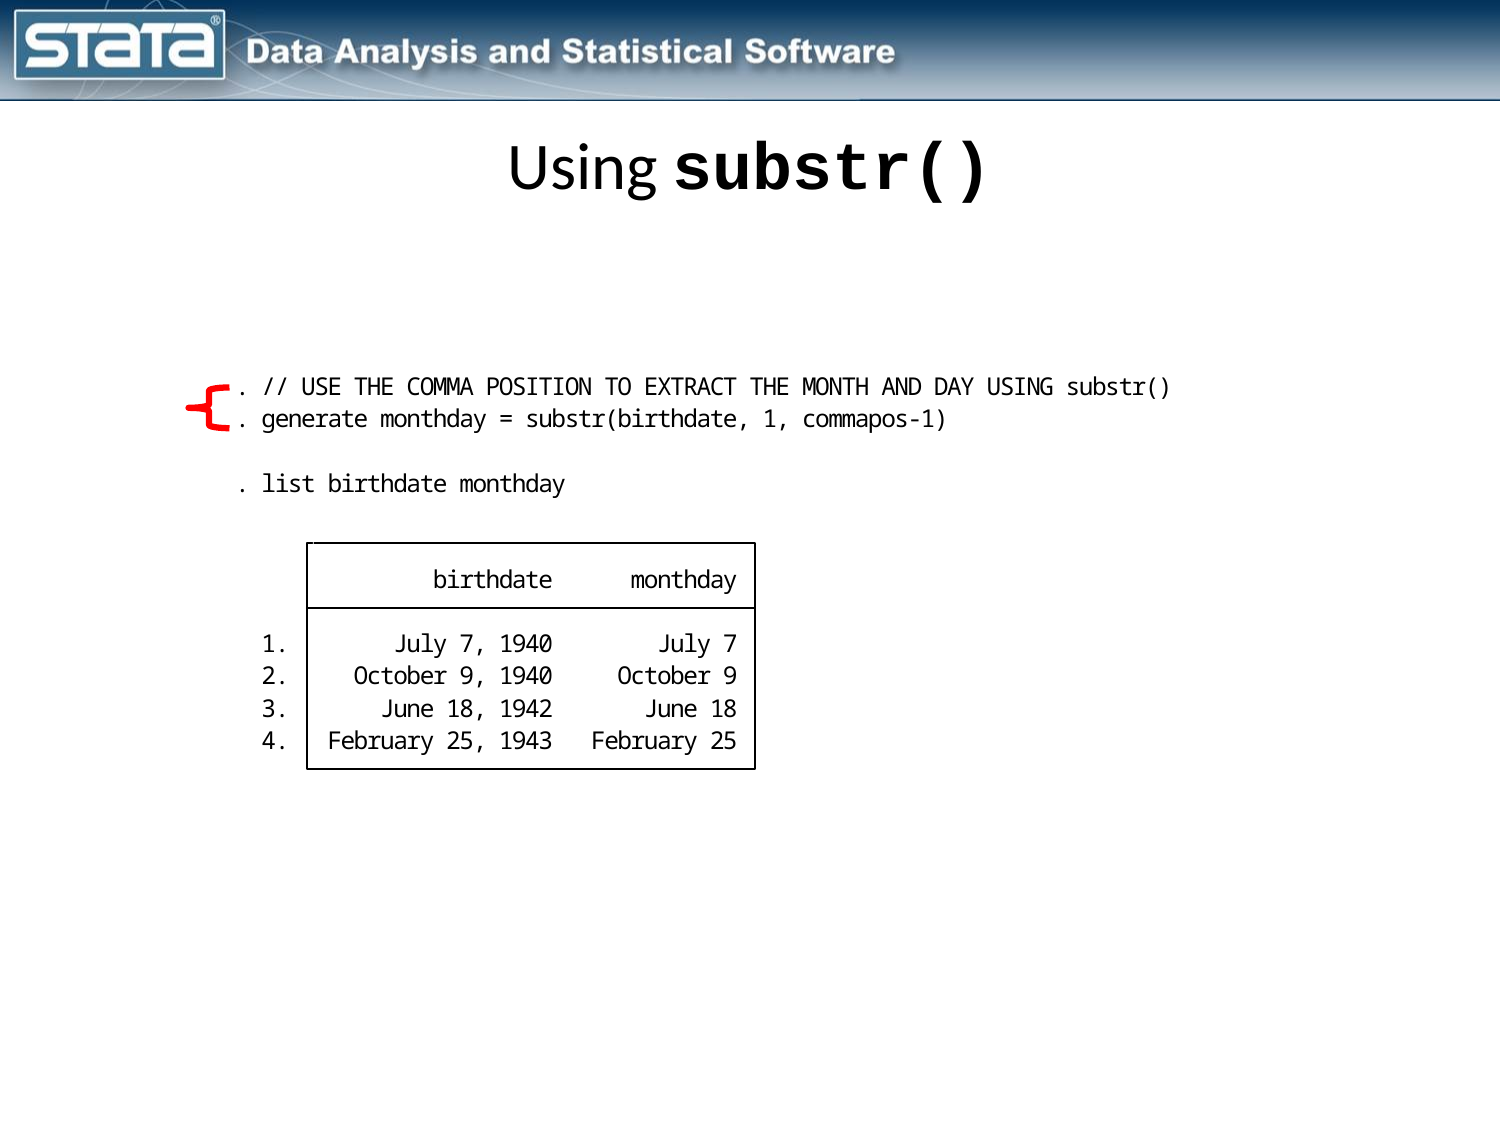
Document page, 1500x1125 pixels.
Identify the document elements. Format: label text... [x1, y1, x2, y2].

text_box [187, 386, 224, 429]
picture [0, 0, 1500, 99]
picture [229, 368, 1197, 788]
title Using substr() [0, 99, 1500, 225]
